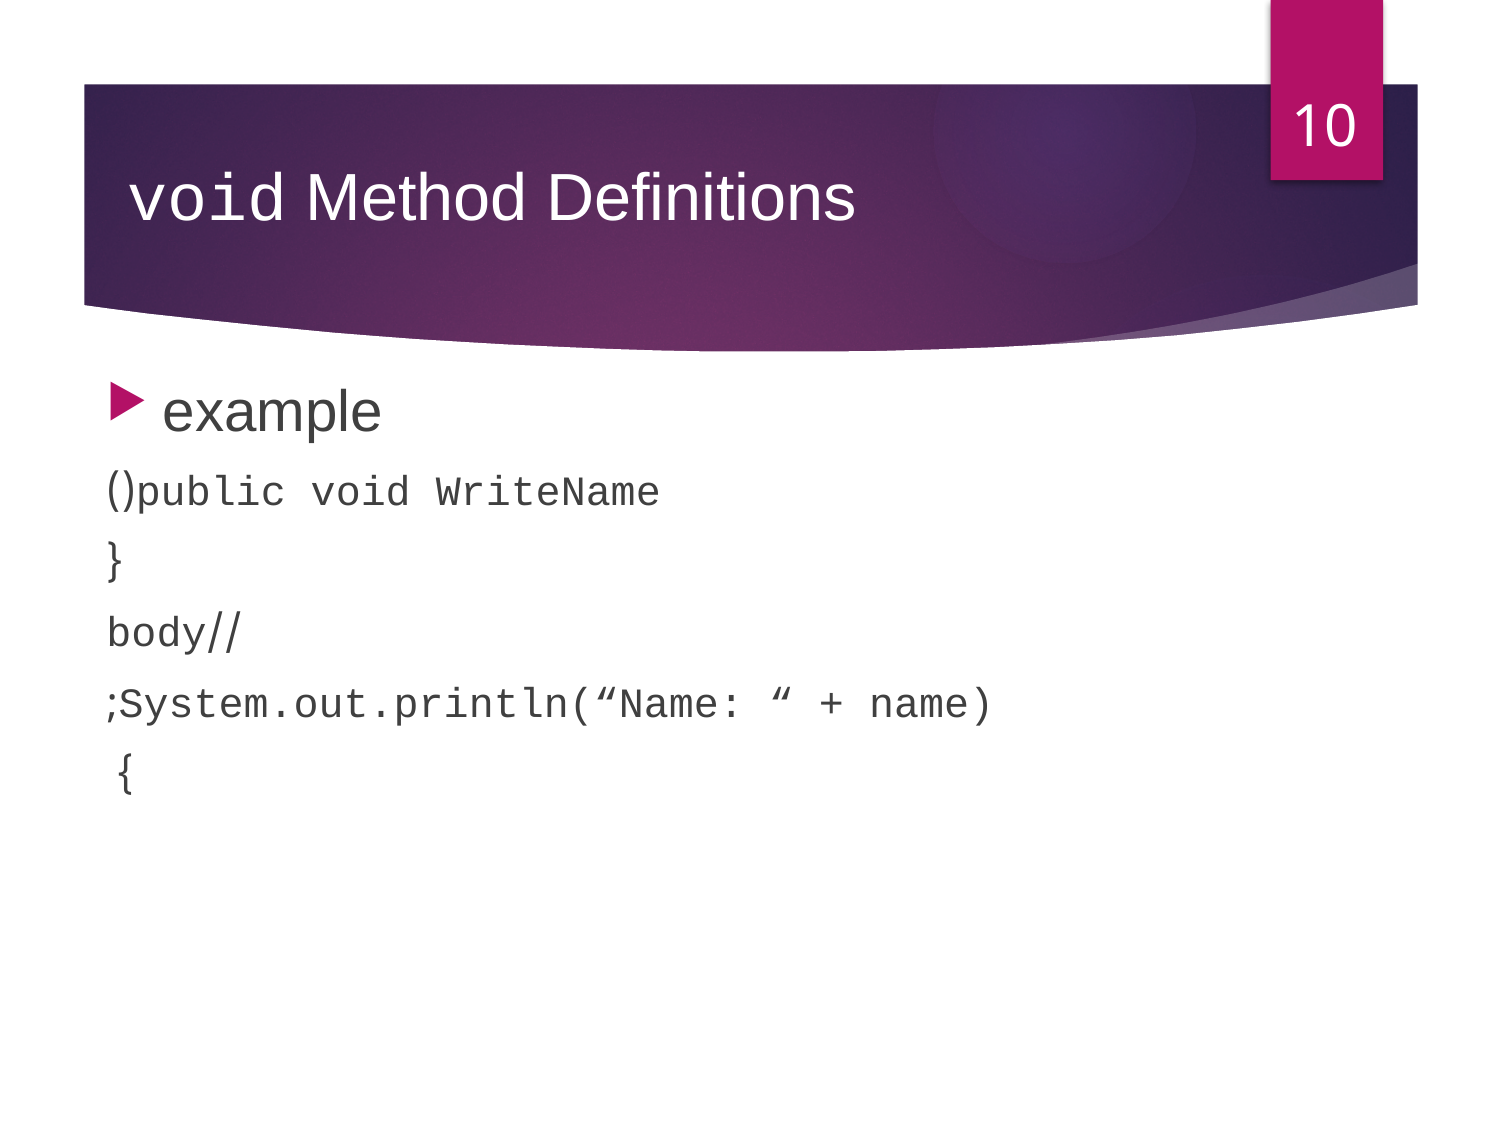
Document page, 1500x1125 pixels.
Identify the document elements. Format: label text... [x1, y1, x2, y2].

slide_number 10 [1259, 48, 1390, 175]
title void Method Definitions [112, 92, 1388, 296]
list example public void WriteName() { //body System.out.println(“Name: “ + name); } [91, 365, 1367, 1018]
